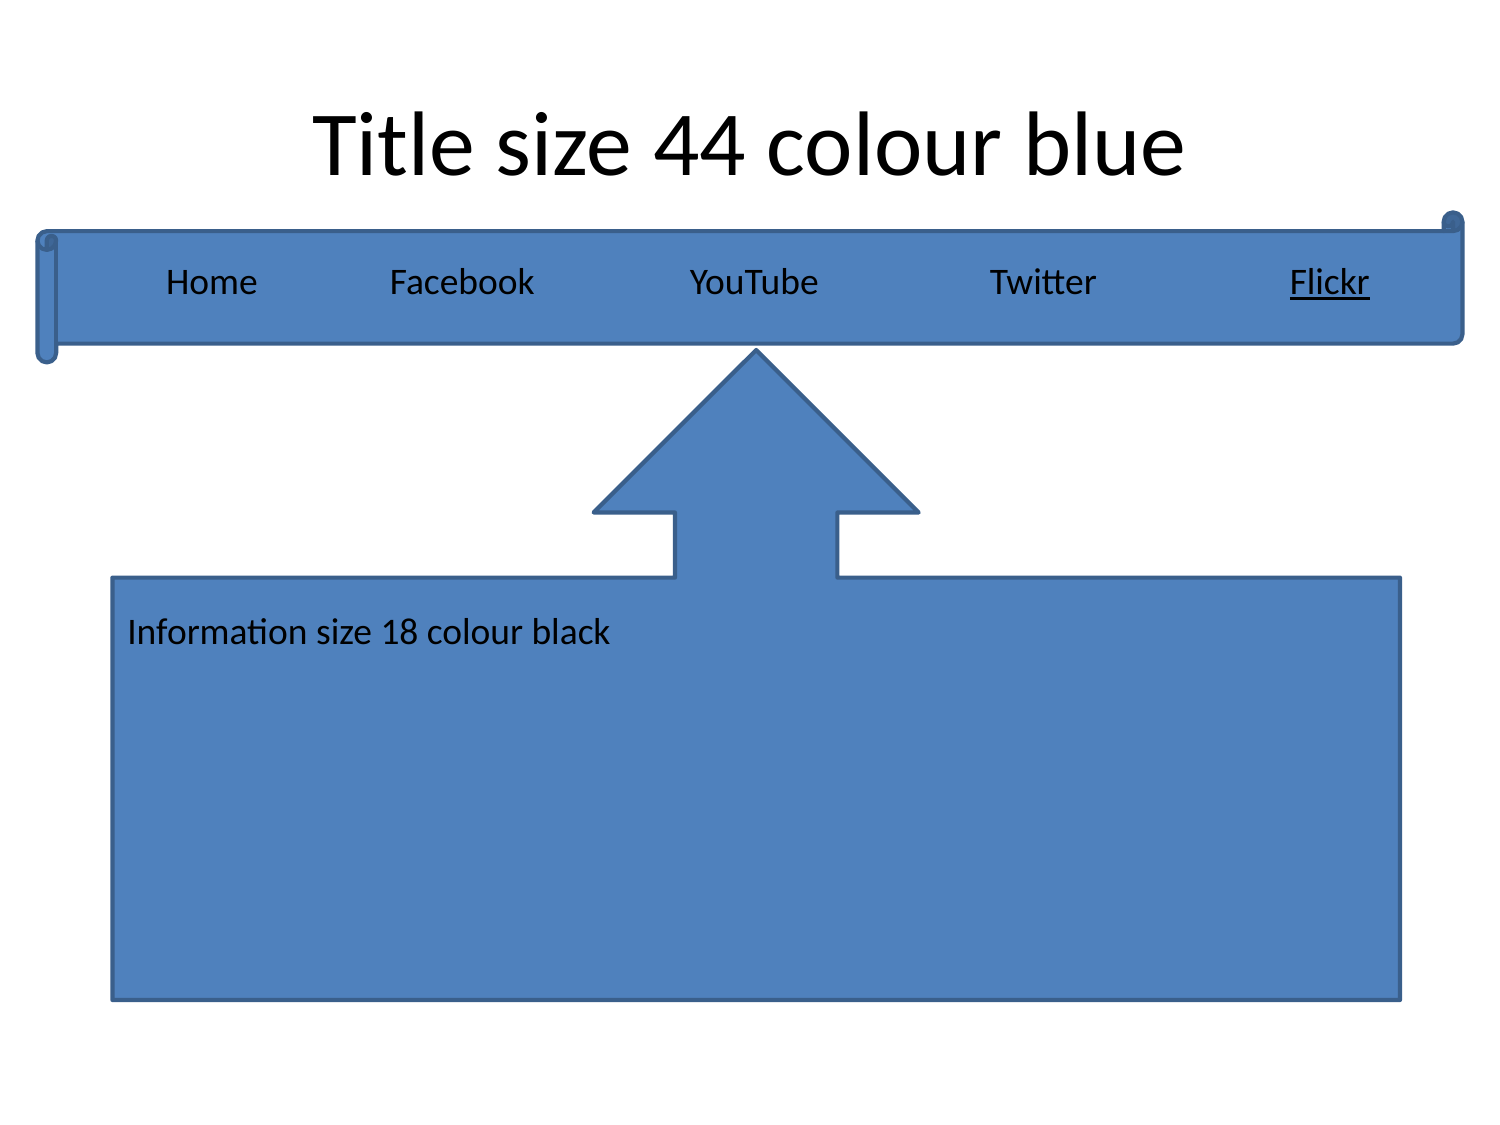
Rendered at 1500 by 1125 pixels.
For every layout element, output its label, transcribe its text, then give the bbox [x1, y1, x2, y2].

title Title size 44 colour blue [75, 45, 1425, 229]
text_box Information size 18 colour black [112, 599, 1400, 660]
text_box [35, 210, 1465, 365]
text_box [110, 347, 1403, 1003]
text_box Home Facebook YouTube Twitter Flickr [75, 249, 1400, 310]
